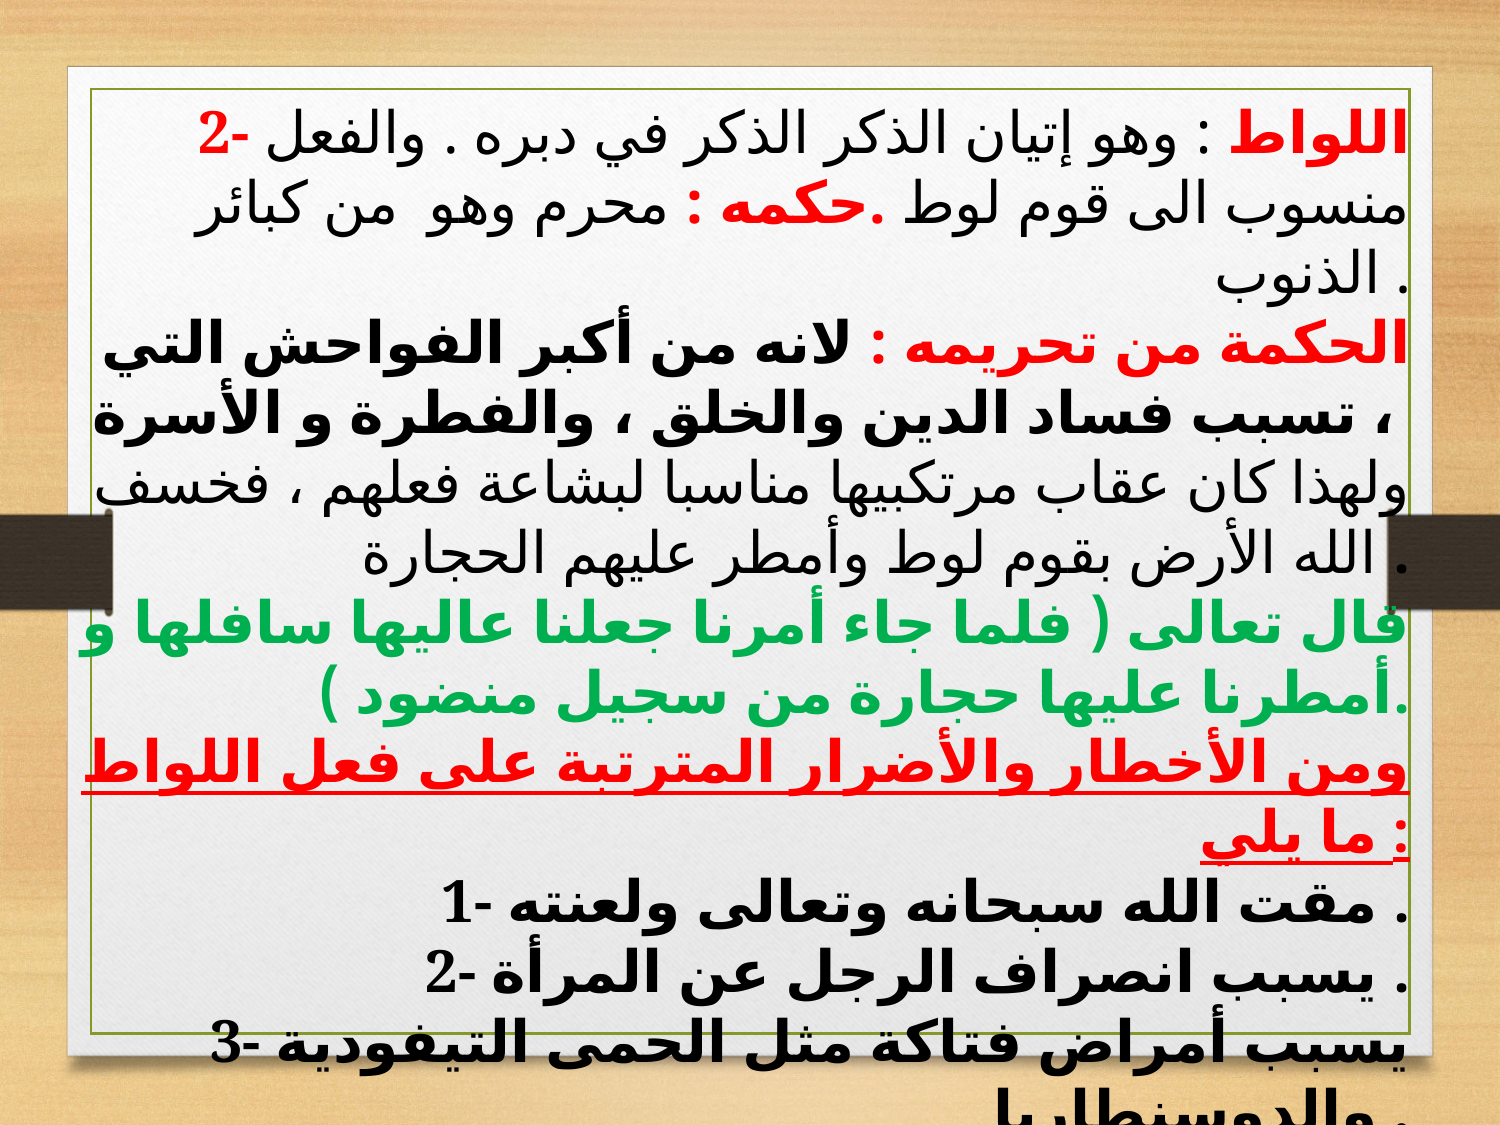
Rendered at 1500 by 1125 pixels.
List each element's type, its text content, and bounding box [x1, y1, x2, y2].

text_box 2- اللواط : وهو إتيان الذكر الذكر في دبره . والفعل منسوب الى قوم لوط .حكمه : محرم وهو من كبائر الذنوب . الحكمة من تحريمه : لانه من أكبر الفواحش التي تسبب فساد الدين والخلق ، والفطرة و الأسرة ، ولهذا كان عقاب مرتكبيها مناسبا لبشاعة فعلهم ، فخسف الله الأرض بقوم لوط وأمطر عليهم الحجارة . قال تعالى ( فلما جاء أمرنا جعلنا عاليها سافلها و أمطرنا عليها حجارة من سجيل منضود ). ومن الأخطار والأضرار المترتبة على فعل اللواط ما يلي : 1- مقت الله سبحانه وتعالى ولعنته . 2- يسبب انصراف الرجل عن المرأة . 3- يسبب أمراض فتاكة مثل الحمى التيفودية والدوسنطاريا . 4- اللواط لوثة أخلاقية ، ومرض نفسي ، وفساد للطباع . [50, 87, 1425, 1125]
picture [0, 0, 1500, 1125]
